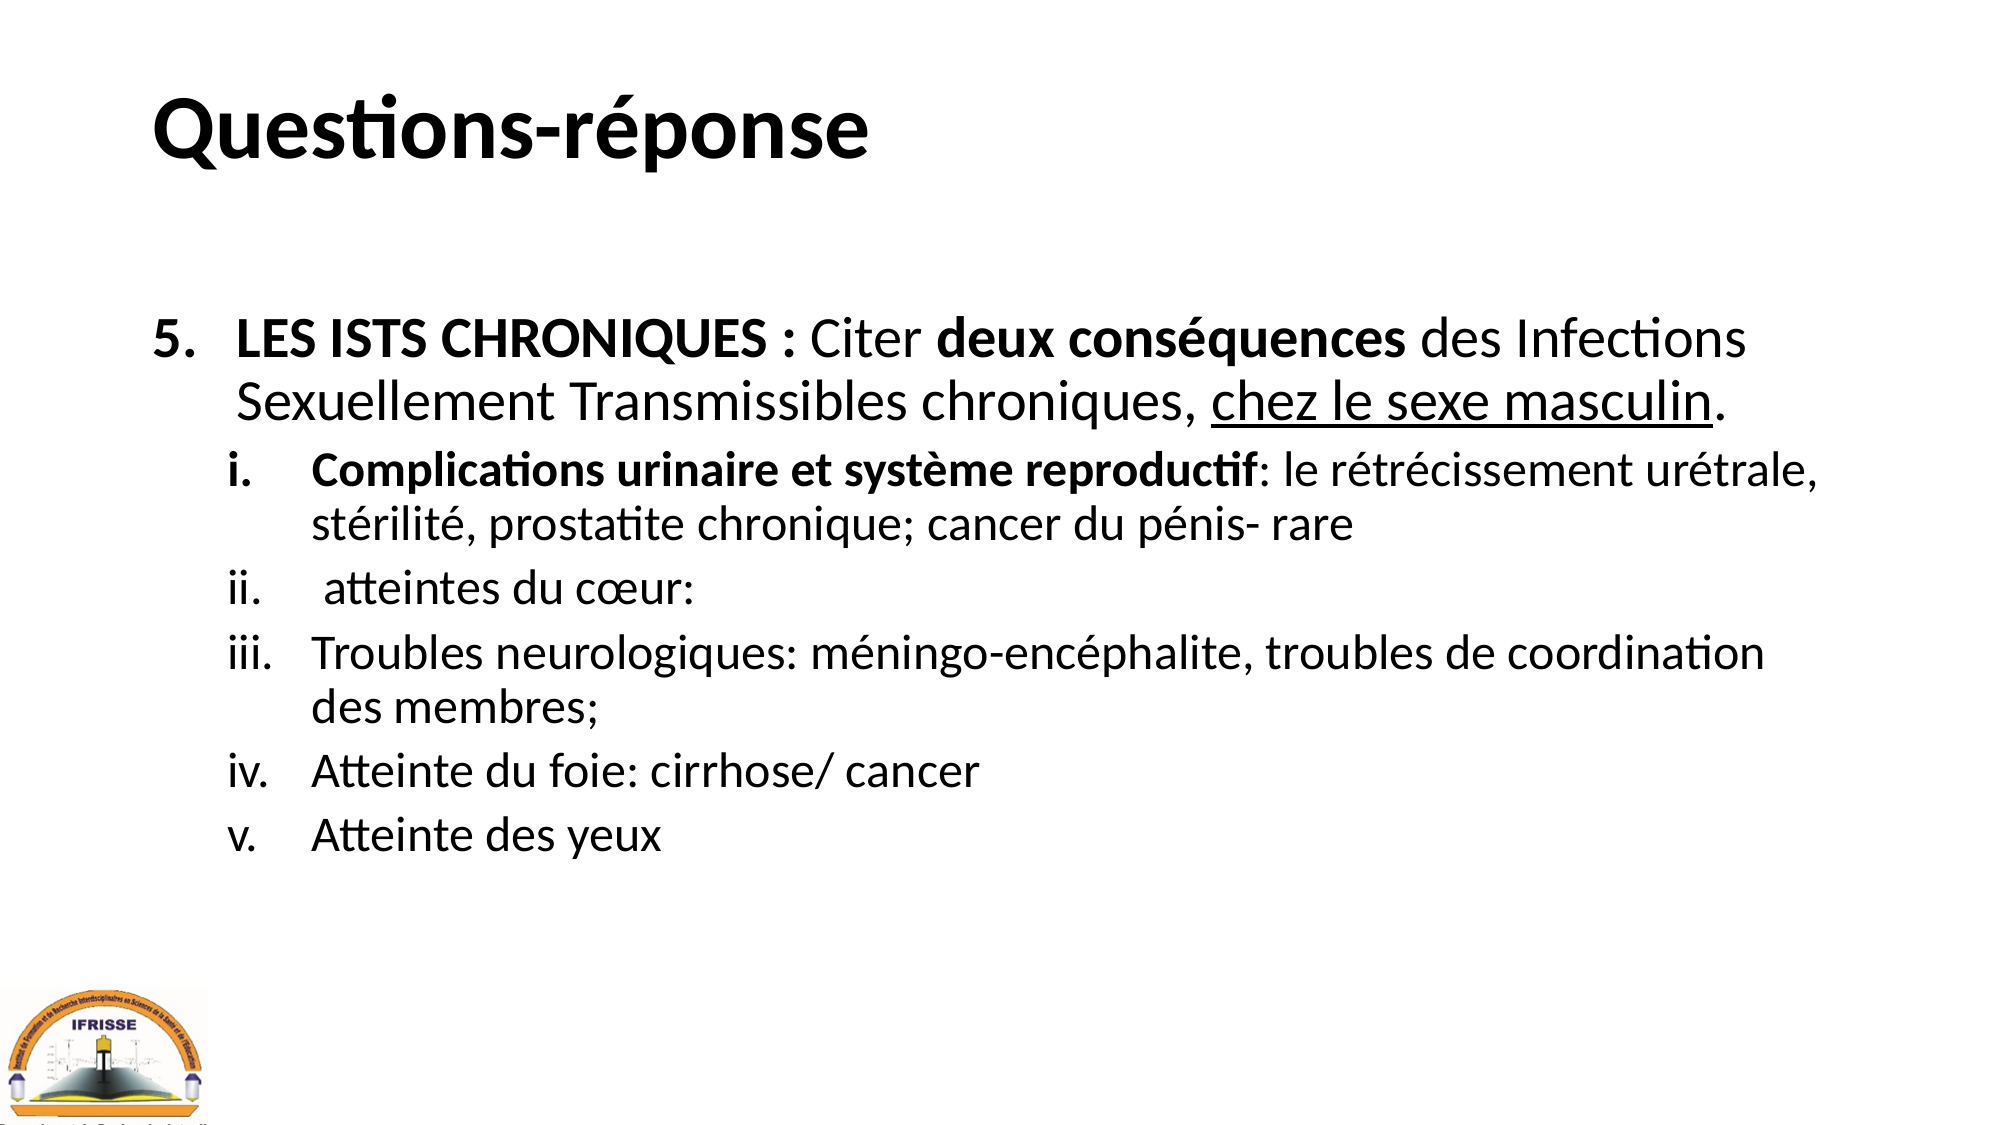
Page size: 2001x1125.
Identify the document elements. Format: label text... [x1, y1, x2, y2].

list LES ISTS CHRONIQUES : Citer deux conséquences des Infections Sexuellement Transmissibles chroniques, chez le sexe masculin. Complications urinaire et système reproductif: le rétrécissement urétrale, stérilité, prostatite chronique; cancer du pénis- rare atteintes du cœur: Troubles neurologiques: méningo-encéphalite, troubles de coordination des membres; Atteinte du foie: cirrhose/ cancer Atteinte des yeux [137, 299, 1863, 1014]
picture [0, 988, 208, 1125]
title Questions-réponse [137, 59, 989, 198]
